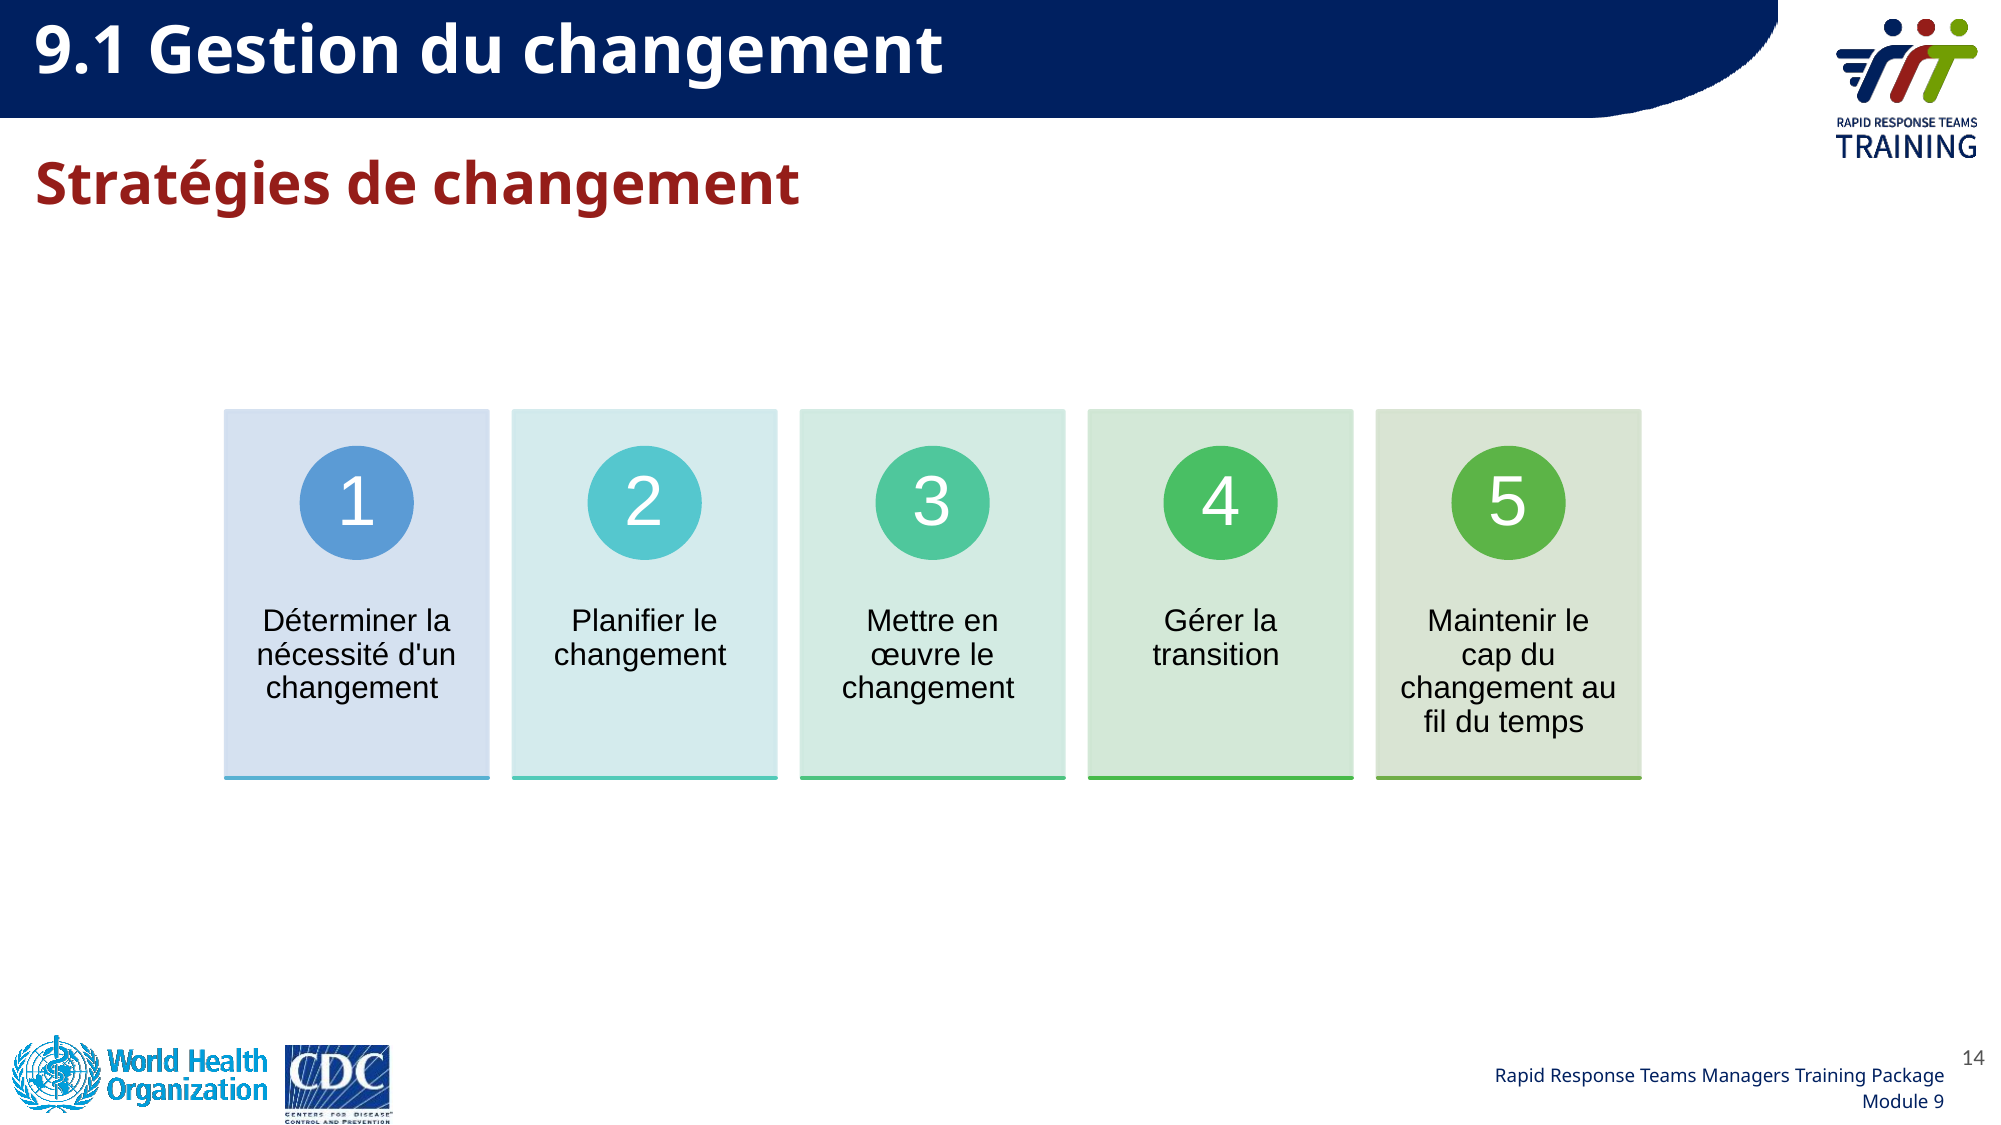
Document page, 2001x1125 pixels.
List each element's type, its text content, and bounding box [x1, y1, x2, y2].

picture [28, 1054, 36, 1077]
slide_number 14 [1931, 1035, 2000, 1088]
picture [0, 0, 1778, 118]
title Stratégies de changement [27, 132, 840, 240]
picture [1835, 19, 1978, 167]
picture [36, 1035, 267, 1113]
picture [38, 1092, 54, 1100]
picture [285, 1045, 393, 1124]
picture [50, 1109, 62, 1113]
text_box 9.1 Gestion du changement [19, 0, 1036, 95]
picture [38, 1044, 53, 1052]
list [225, 155, 1641, 1034]
picture [43, 1088, 54, 1094]
picture [34, 1058, 41, 1077]
picture [12, 1084, 46, 1113]
picture [12, 1035, 53, 1067]
picture [46, 1056, 54, 1061]
